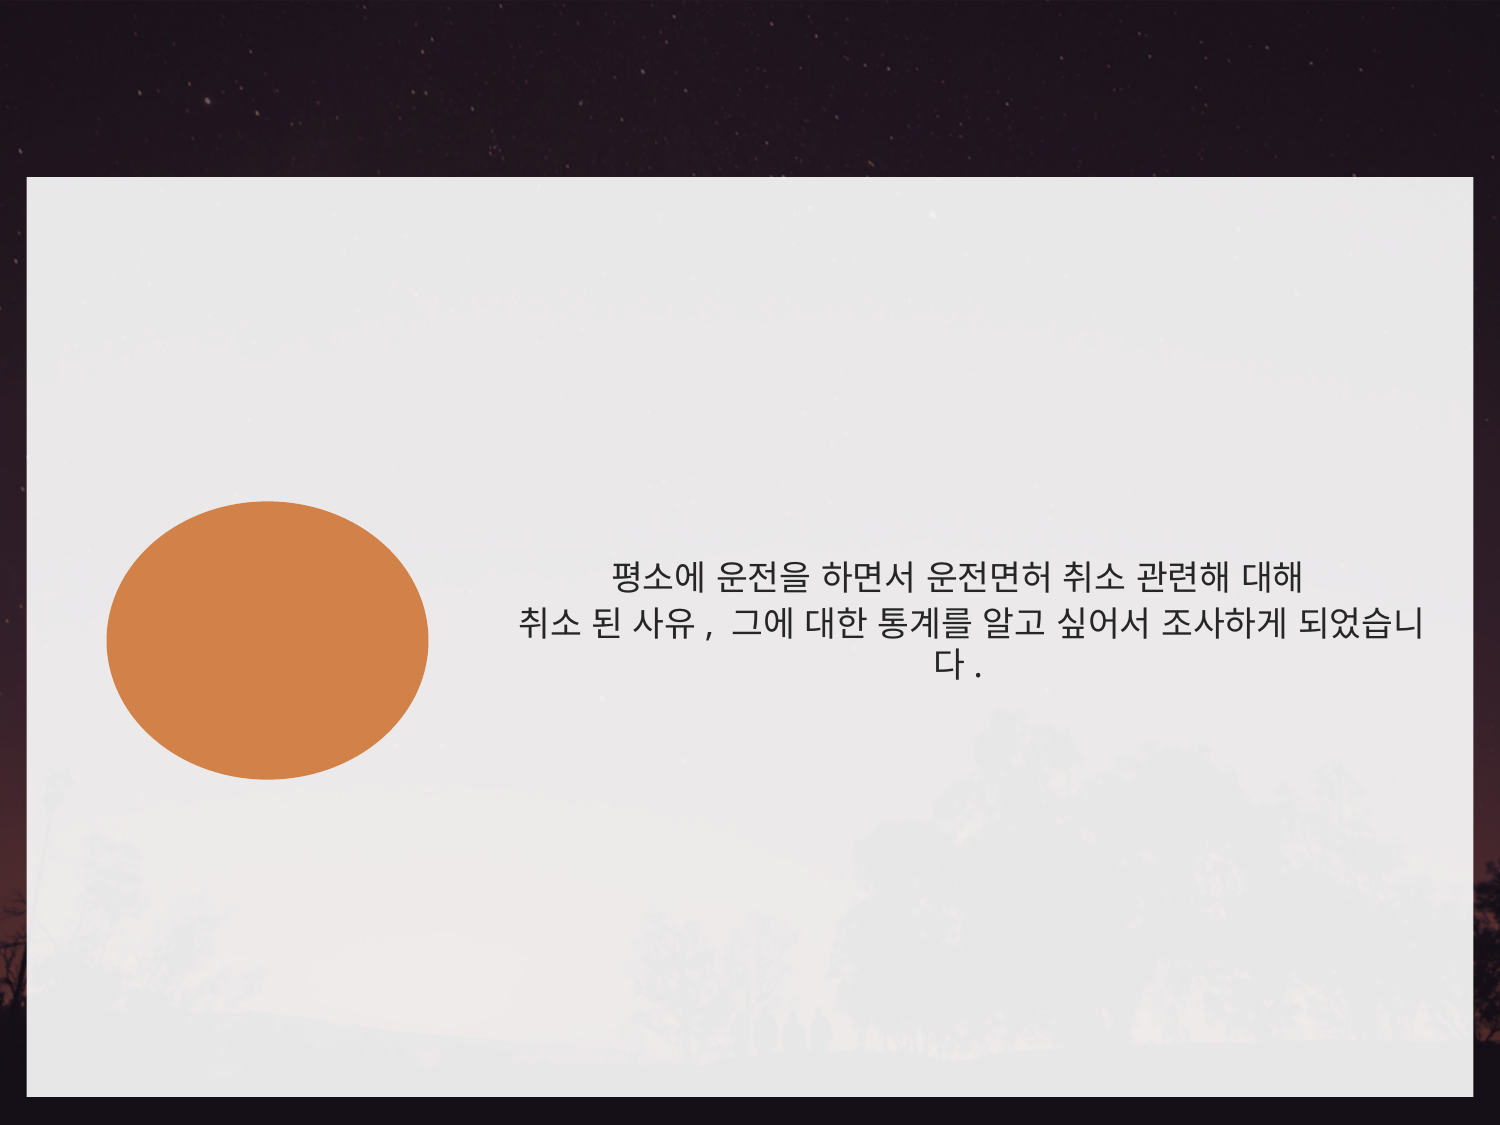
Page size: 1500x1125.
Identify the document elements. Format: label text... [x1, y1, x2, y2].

text_box 운전면허 행정처분 데이터 [105, 500, 430, 781]
text_box 평소에 운전을 하면서 운전면허 취소 관련해 대해 취소 된 사유, 그에 대한 통계를 알고 싶어서 조사하게 되었습니다. [466, 543, 1459, 697]
picture [0, 0, 1500, 1125]
list 데이터 분석의 목적 [26, 52, 1459, 159]
